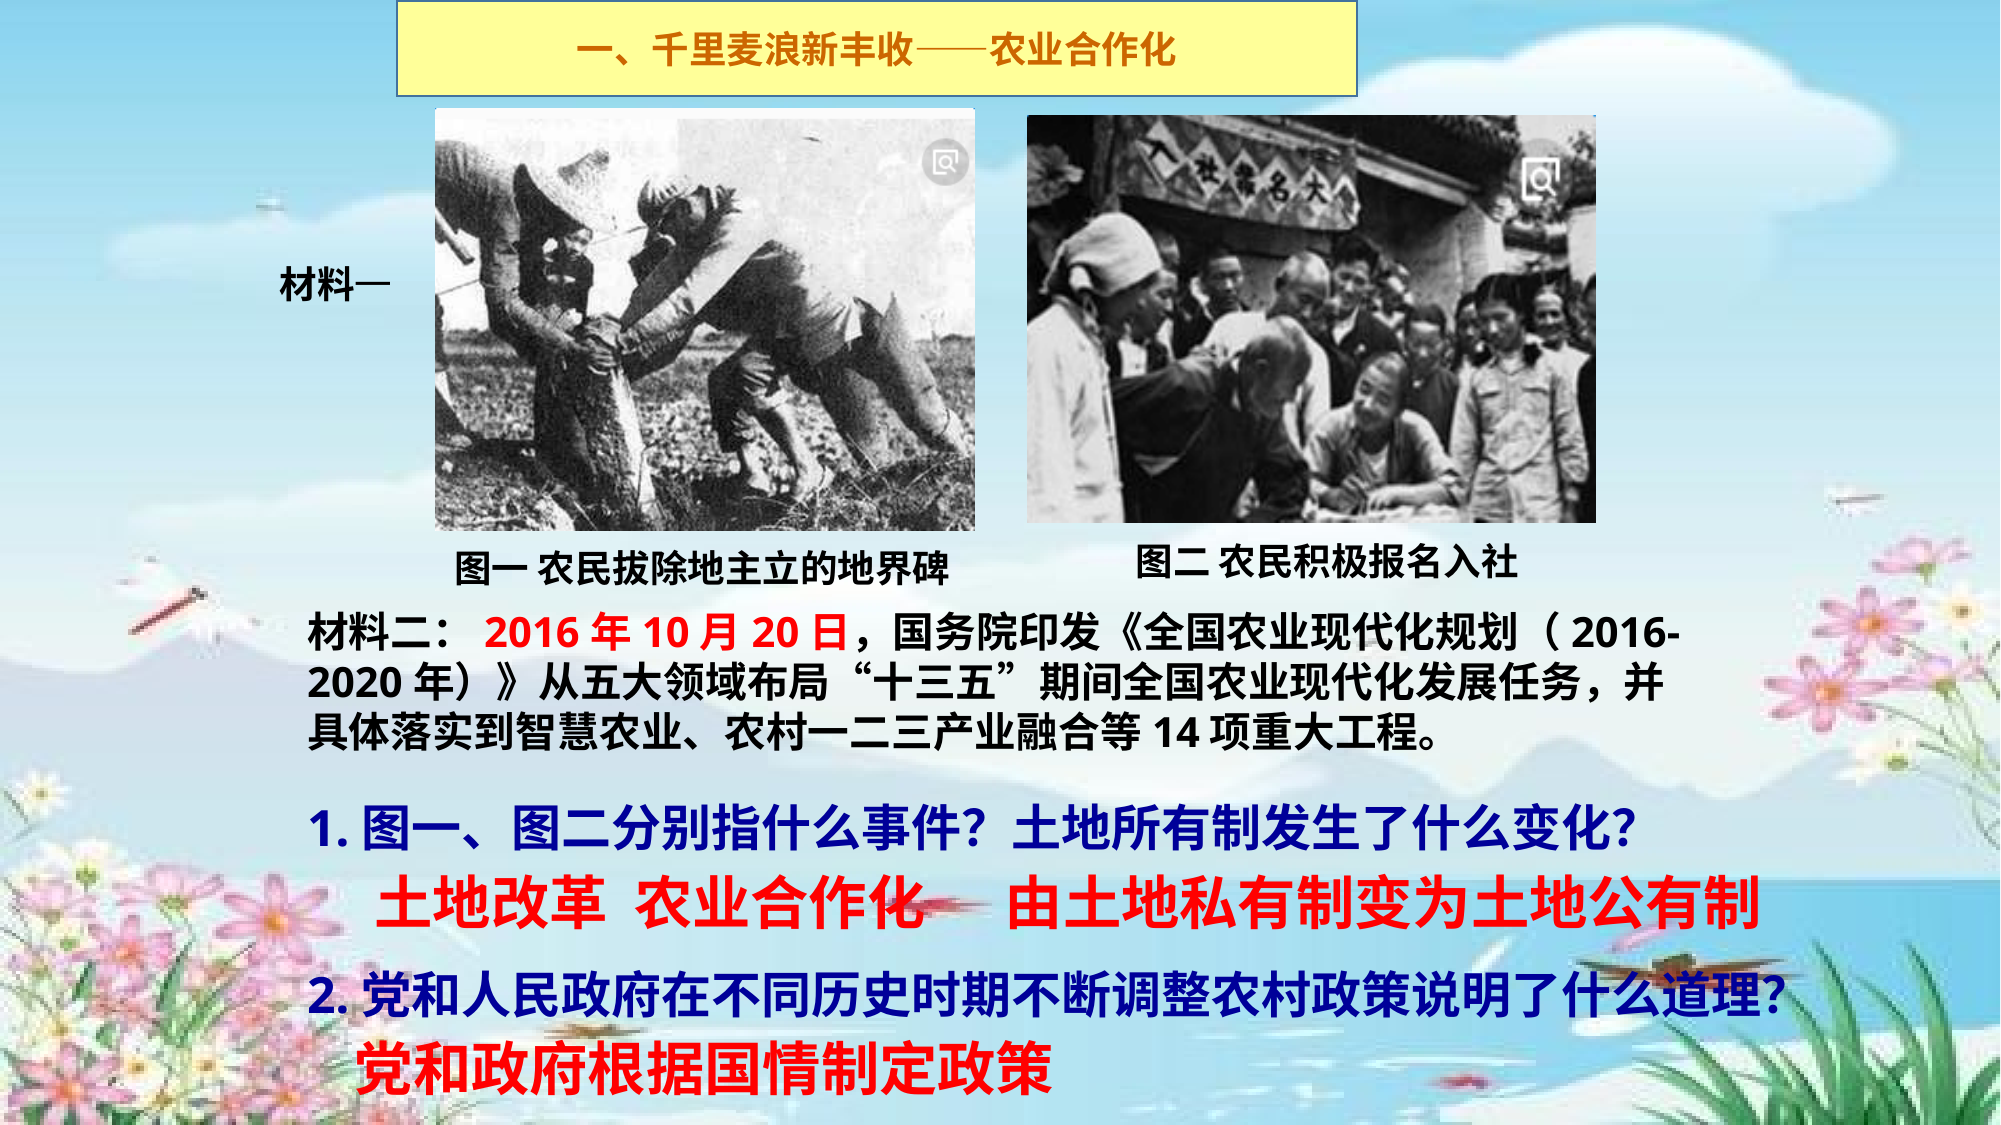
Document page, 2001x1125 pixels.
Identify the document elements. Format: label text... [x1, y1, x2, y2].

picture [0, 0, 2001, 1125]
text_box 一、千里麦浪新丰收——农业合作化 [396, 0, 1358, 97]
text_box 材料二：2016年10月20日，国务院印发《全国农业现代化规划（2016-2020年）》从五大领域布局“十三五”期间全国农业现代化发展任务，并具体落实到智慧农业、农村一二三产业融合等14项重大工程。 [292, 598, 1706, 763]
text_box 材料一 [264, 253, 408, 314]
text_box 土地改革 农业合作化 由土地私有制变为土地公有制 [360, 859, 1778, 944]
text_box 党和政府根据国情制定政策 [340, 1024, 1069, 1110]
text_box 图二 农民积极报名入社 [1120, 530, 1535, 590]
text_box 1.图一、图二分别指什么事件？土地所有制发生了什么变化？ 2.党和人民政府在不同历史时期不断调整农村政策说明了什么道理？ [292, 764, 1827, 1102]
text_box 图一 农民拔除地主立的地界碑 [439, 537, 966, 598]
